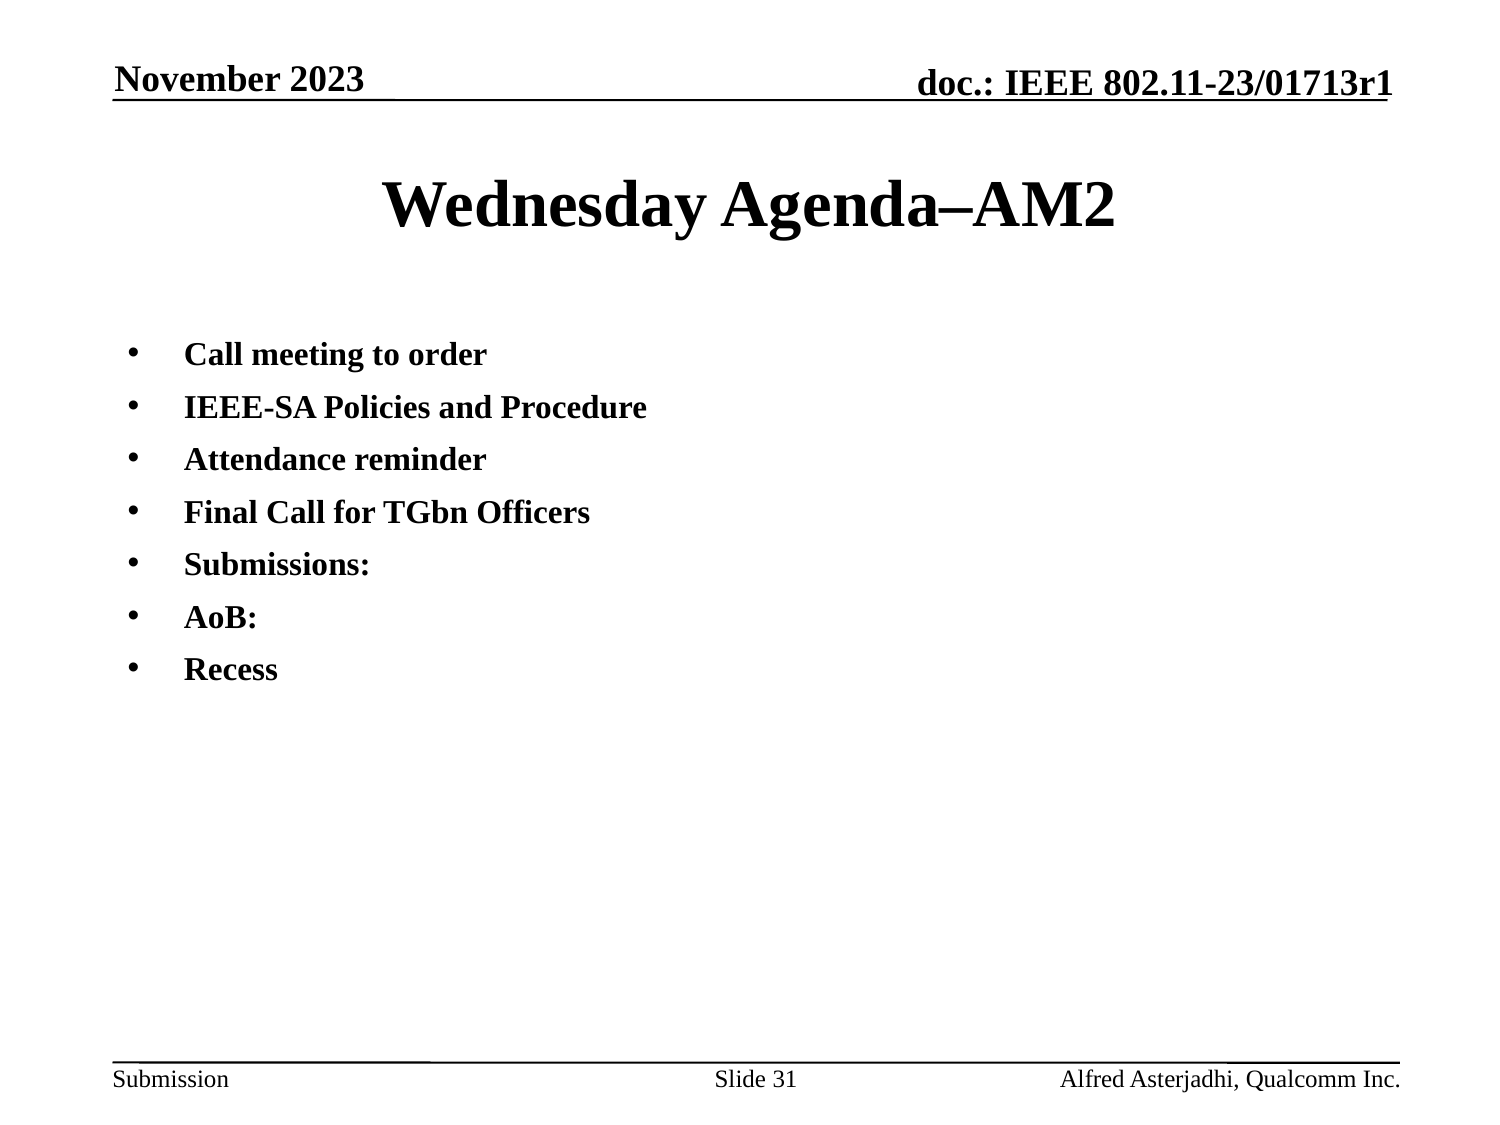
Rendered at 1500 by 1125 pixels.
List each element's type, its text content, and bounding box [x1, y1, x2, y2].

list Call meeting to order IEEE-SA Policies and Procedure Attendance reminder Final Call for TGbn Officers Submissions: AoB: Recess [112, 324, 1388, 1063]
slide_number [114, 54, 423, 100]
slide_number Slide 31 [712, 1061, 800, 1123]
footer Alfred Asterjadhi, Qualcomm Inc. [878, 1061, 1402, 1093]
title Wednesday Agenda–AM2 [112, 112, 1388, 288]
